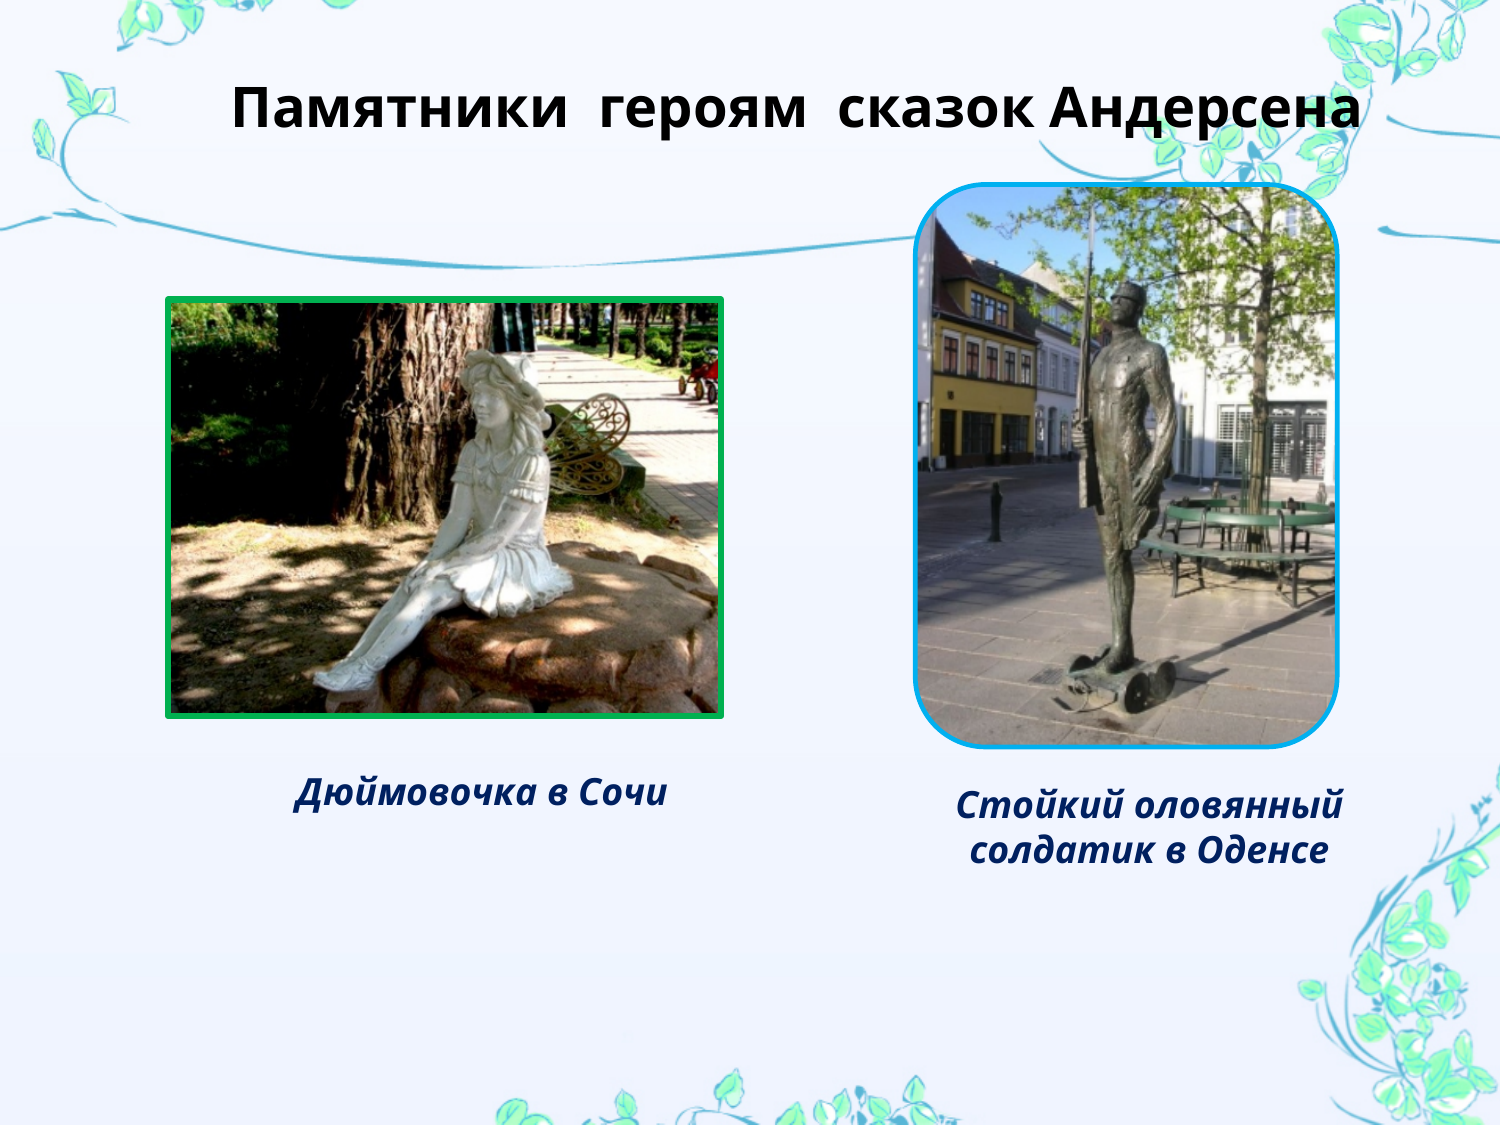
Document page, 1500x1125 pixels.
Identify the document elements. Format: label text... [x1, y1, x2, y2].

text_box Стойкий оловянный солдатик в Оденсе [903, 773, 1396, 879]
text_box Дюймовочка в Сочи [230, 760, 735, 821]
picture [918, 188, 1334, 744]
picture [0, 0, 1500, 1125]
title Памятники героям сказок Андерсена [215, 45, 1500, 233]
